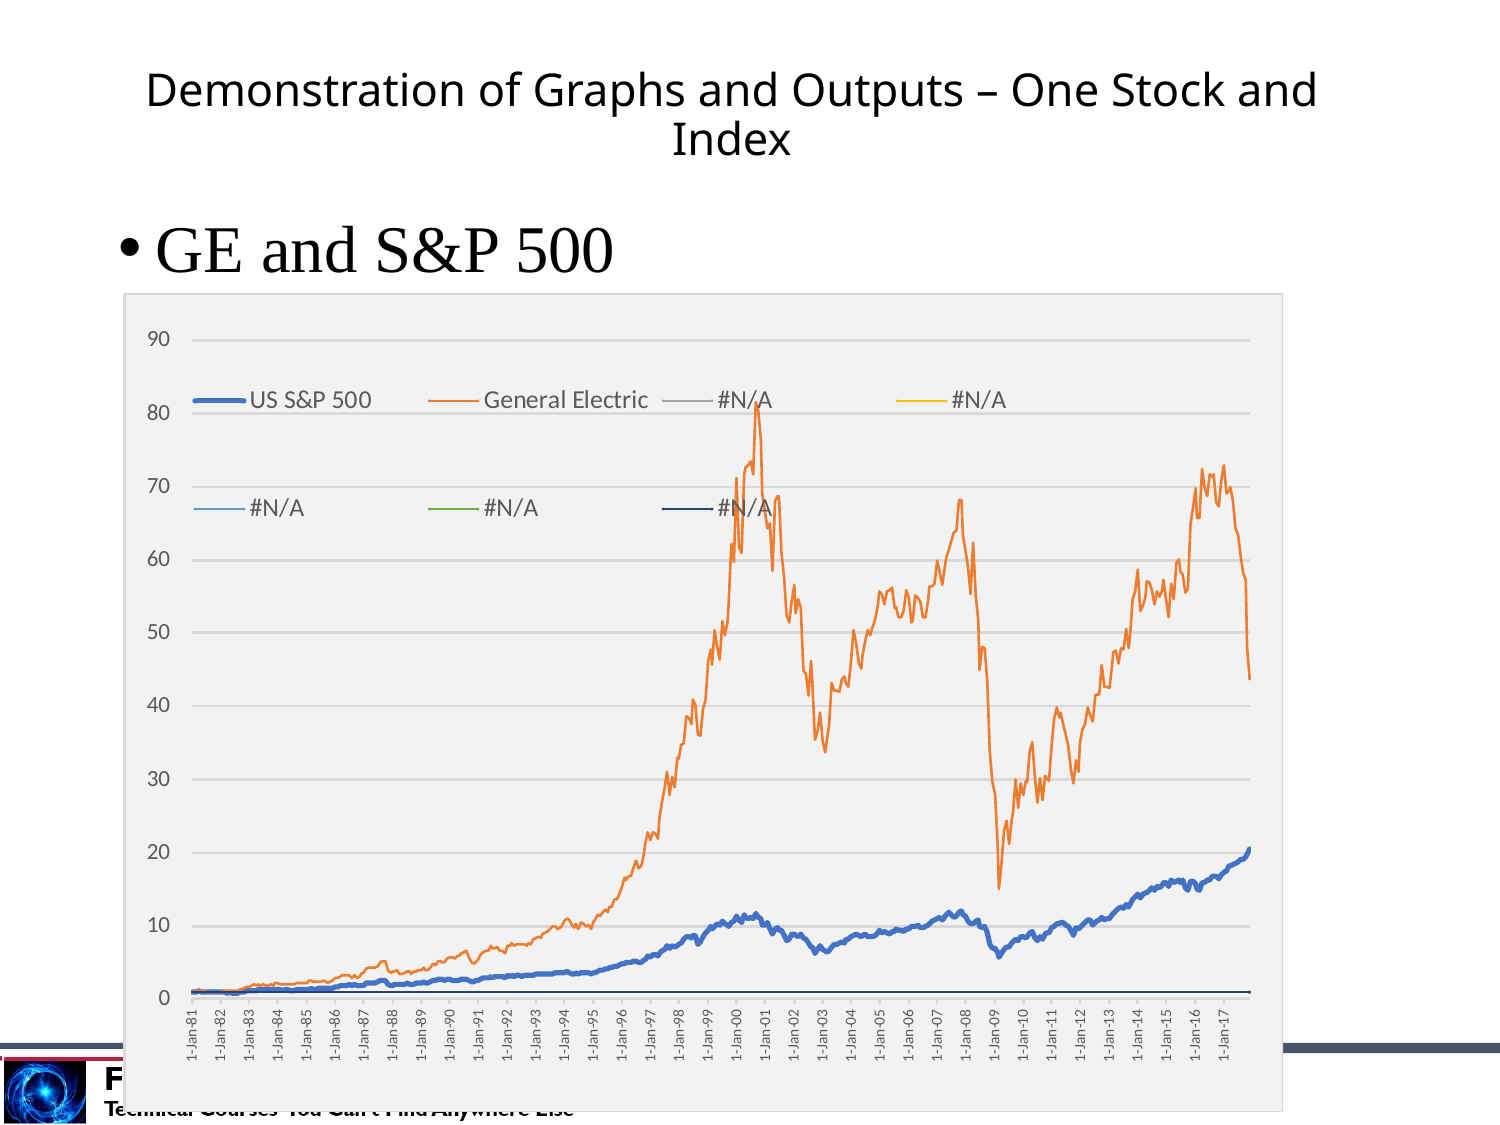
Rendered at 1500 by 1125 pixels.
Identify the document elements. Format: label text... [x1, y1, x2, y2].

list GE and S&P 500 [103, 207, 1400, 1014]
title Demonstration of Graphs and Outputs – One Stock and Index [103, 59, 1361, 174]
picture [0, 292, 1284, 1125]
